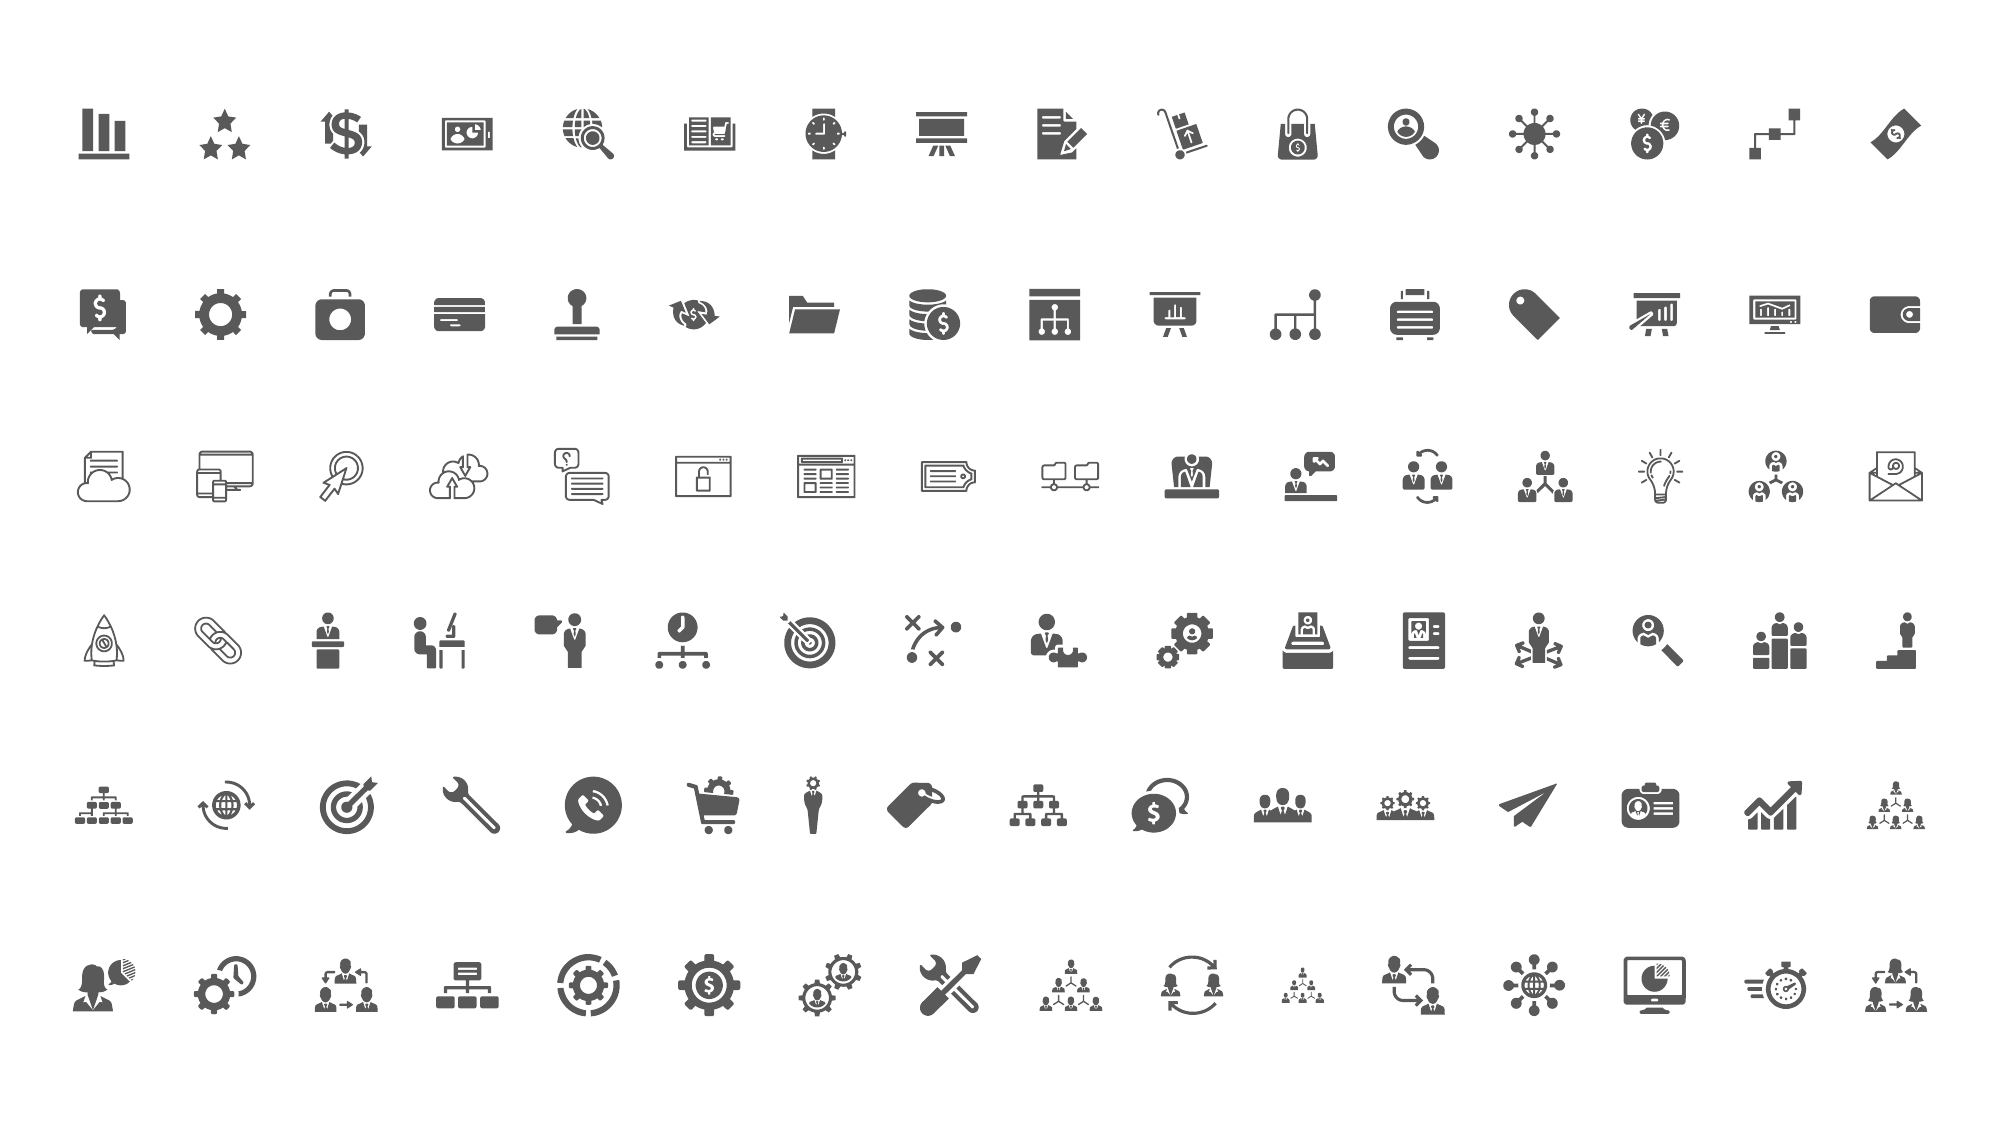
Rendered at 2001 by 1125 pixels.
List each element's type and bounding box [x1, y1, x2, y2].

text_box [1009, 784, 1067, 827]
text_box [1865, 958, 1928, 1012]
text_box [909, 289, 961, 341]
text_box [887, 782, 945, 828]
text_box [441, 117, 493, 151]
text_box [199, 108, 251, 160]
text_box [79, 289, 126, 341]
text_box [797, 454, 856, 499]
text_box [1282, 612, 1334, 669]
text_box [920, 461, 976, 492]
text_box [1284, 451, 1338, 502]
text_box [434, 298, 486, 332]
text_box [315, 289, 365, 341]
text_box [74, 786, 133, 824]
text_box [1509, 108, 1561, 160]
text_box [1277, 108, 1318, 160]
text_box [1749, 108, 1801, 160]
text_box [76, 450, 131, 503]
text_box [1387, 108, 1439, 160]
text_box [675, 455, 732, 498]
text_box [564, 776, 622, 834]
text_box [1621, 782, 1680, 828]
text_box [314, 958, 378, 1012]
text_box [319, 451, 364, 502]
text_box [195, 289, 247, 340]
text_box [1157, 108, 1208, 160]
text_box [1514, 612, 1563, 669]
text_box [72, 959, 136, 1012]
text_box [1868, 451, 1923, 502]
text_box [678, 954, 741, 1017]
text_box [804, 776, 823, 835]
text_box [1402, 449, 1453, 504]
text_box [1131, 777, 1189, 833]
text_box [655, 612, 710, 669]
text_box [805, 108, 847, 160]
text_box [1752, 612, 1807, 669]
text_box [1164, 454, 1220, 499]
text_box [1629, 293, 1681, 337]
text_box [1744, 961, 1807, 1009]
text_box [1160, 955, 1224, 1015]
text_box [1623, 956, 1686, 1014]
text_box [779, 612, 836, 669]
text_box [1382, 955, 1445, 1015]
text_box [1748, 450, 1804, 503]
text_box [83, 614, 125, 667]
text_box [1632, 615, 1684, 667]
text_box [1869, 296, 1921, 333]
text_box [196, 450, 254, 503]
text_box [1499, 783, 1557, 827]
text_box [1029, 288, 1081, 341]
text_box [557, 954, 620, 1017]
text_box [320, 109, 372, 159]
text_box [1030, 613, 1088, 668]
text_box [1281, 967, 1324, 1003]
text_box [1518, 450, 1573, 503]
text_box [1503, 954, 1566, 1017]
text_box [684, 117, 736, 151]
text_box [553, 447, 610, 505]
text_box [193, 956, 257, 1015]
text_box [1037, 108, 1088, 160]
text_box [1630, 108, 1680, 160]
text_box [798, 954, 862, 1017]
text_box [1253, 787, 1312, 823]
text_box [442, 776, 501, 834]
text_box [1156, 612, 1213, 669]
text_box [1041, 461, 1100, 492]
text_box [1269, 289, 1321, 341]
text_box [916, 111, 968, 156]
text_box [1509, 289, 1560, 341]
text_box [686, 776, 740, 835]
text_box [436, 962, 499, 1009]
text_box [562, 108, 615, 160]
text_box [1376, 790, 1435, 821]
text_box [194, 616, 242, 665]
text_box [319, 776, 378, 835]
text_box [1744, 780, 1803, 830]
text_box [789, 295, 841, 334]
text_box [311, 612, 345, 669]
text_box [1039, 959, 1103, 1011]
text_box [919, 954, 982, 1016]
text_box [534, 613, 586, 669]
text_box [1390, 289, 1440, 341]
text_box [429, 453, 489, 500]
text_box [1749, 295, 1801, 334]
text_box [1870, 108, 1922, 160]
text_box [668, 299, 720, 330]
text_box [905, 615, 962, 667]
text_box [1866, 781, 1925, 830]
text_box [197, 780, 256, 830]
text_box [1638, 449, 1684, 504]
text_box [1149, 292, 1201, 337]
text_box [1402, 612, 1445, 669]
text_box [413, 612, 465, 669]
text_box [1876, 612, 1917, 669]
text_box [554, 289, 600, 341]
text_box [78, 108, 130, 160]
